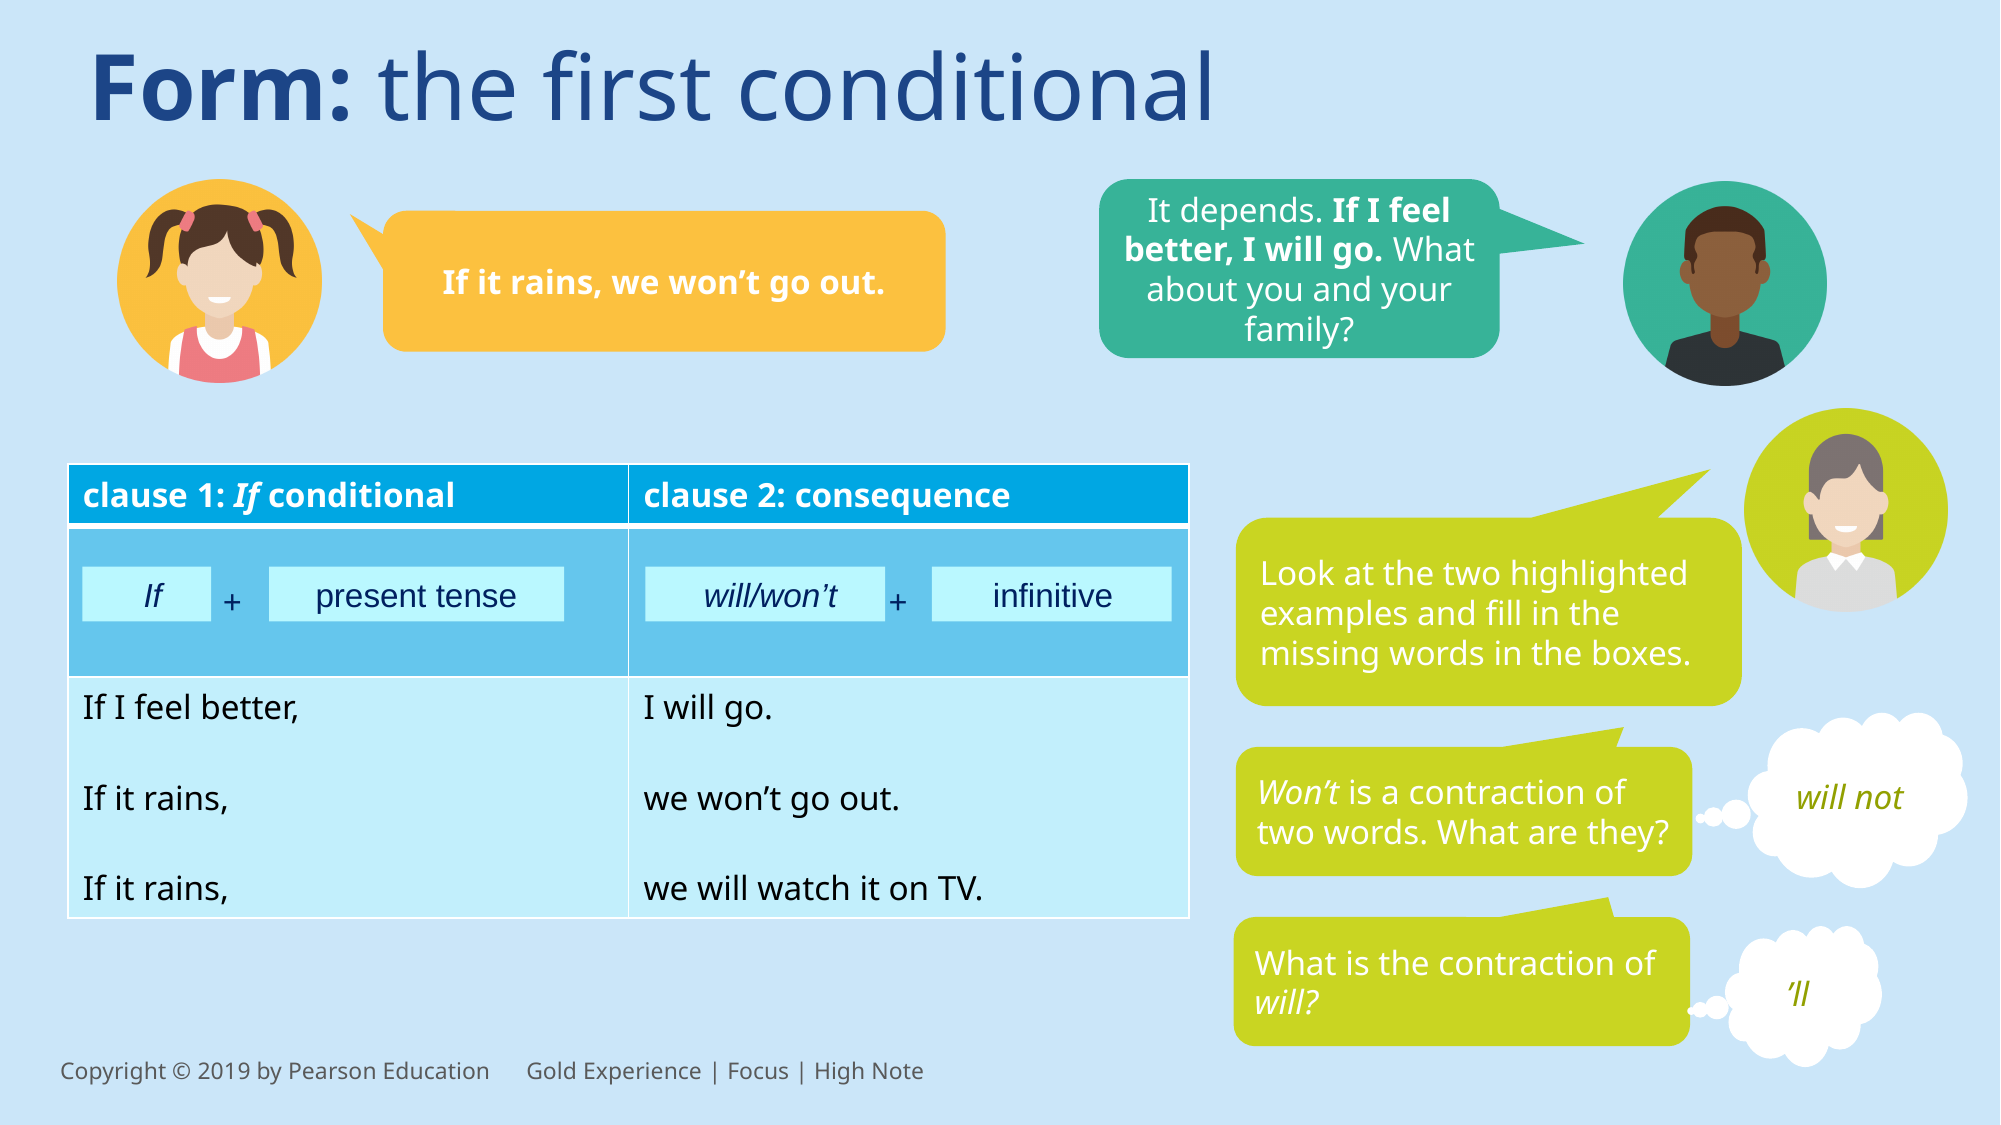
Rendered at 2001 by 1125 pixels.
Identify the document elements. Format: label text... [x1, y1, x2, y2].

table_cell + [629, 529, 1188, 676]
text_box Won’t is a contraction of two words. What are they? [1233, 725, 1695, 879]
text_box If it rains, we won’t go out. [348, 208, 948, 354]
text_box [533, 566, 565, 622]
text_box It depends. If I feel better, I will go. What about you and your family? [1097, 177, 1587, 361]
table_cell + , [69, 529, 628, 676]
title Form: the first conditional [73, 33, 1827, 250]
footer Copyright © 2019 by Pearson Education Gold Experience | Focus | High Note [45, 1040, 1084, 1101]
text_box will not [1695, 712, 1968, 889]
text_box present tense [300, 566, 533, 622]
picture [1623, 181, 1828, 386]
text_box [853, 566, 886, 622]
text_box Look at the two highlighted examples and fill in the missing words in the boxes. [1233, 467, 1744, 709]
table_header clause 2: consequence [629, 465, 1188, 523]
text_box ’ll [1687, 926, 1882, 1068]
text_box What is the contraction of will? [1231, 895, 1693, 1049]
text_box will/won’t [689, 566, 853, 622]
table_header clause 1: If conditional [69, 465, 628, 523]
text_box infinitive [931, 566, 1172, 622]
text_box [645, 566, 689, 622]
table_cell If I feel better, If it rains, If it rains, [69, 678, 628, 917]
text_box If [82, 566, 212, 622]
table_cell I will go. we won’t go out. we will watch it on TV. [629, 678, 1188, 917]
text_box [269, 566, 300, 622]
picture [117, 179, 322, 384]
picture [1744, 408, 1948, 613]
